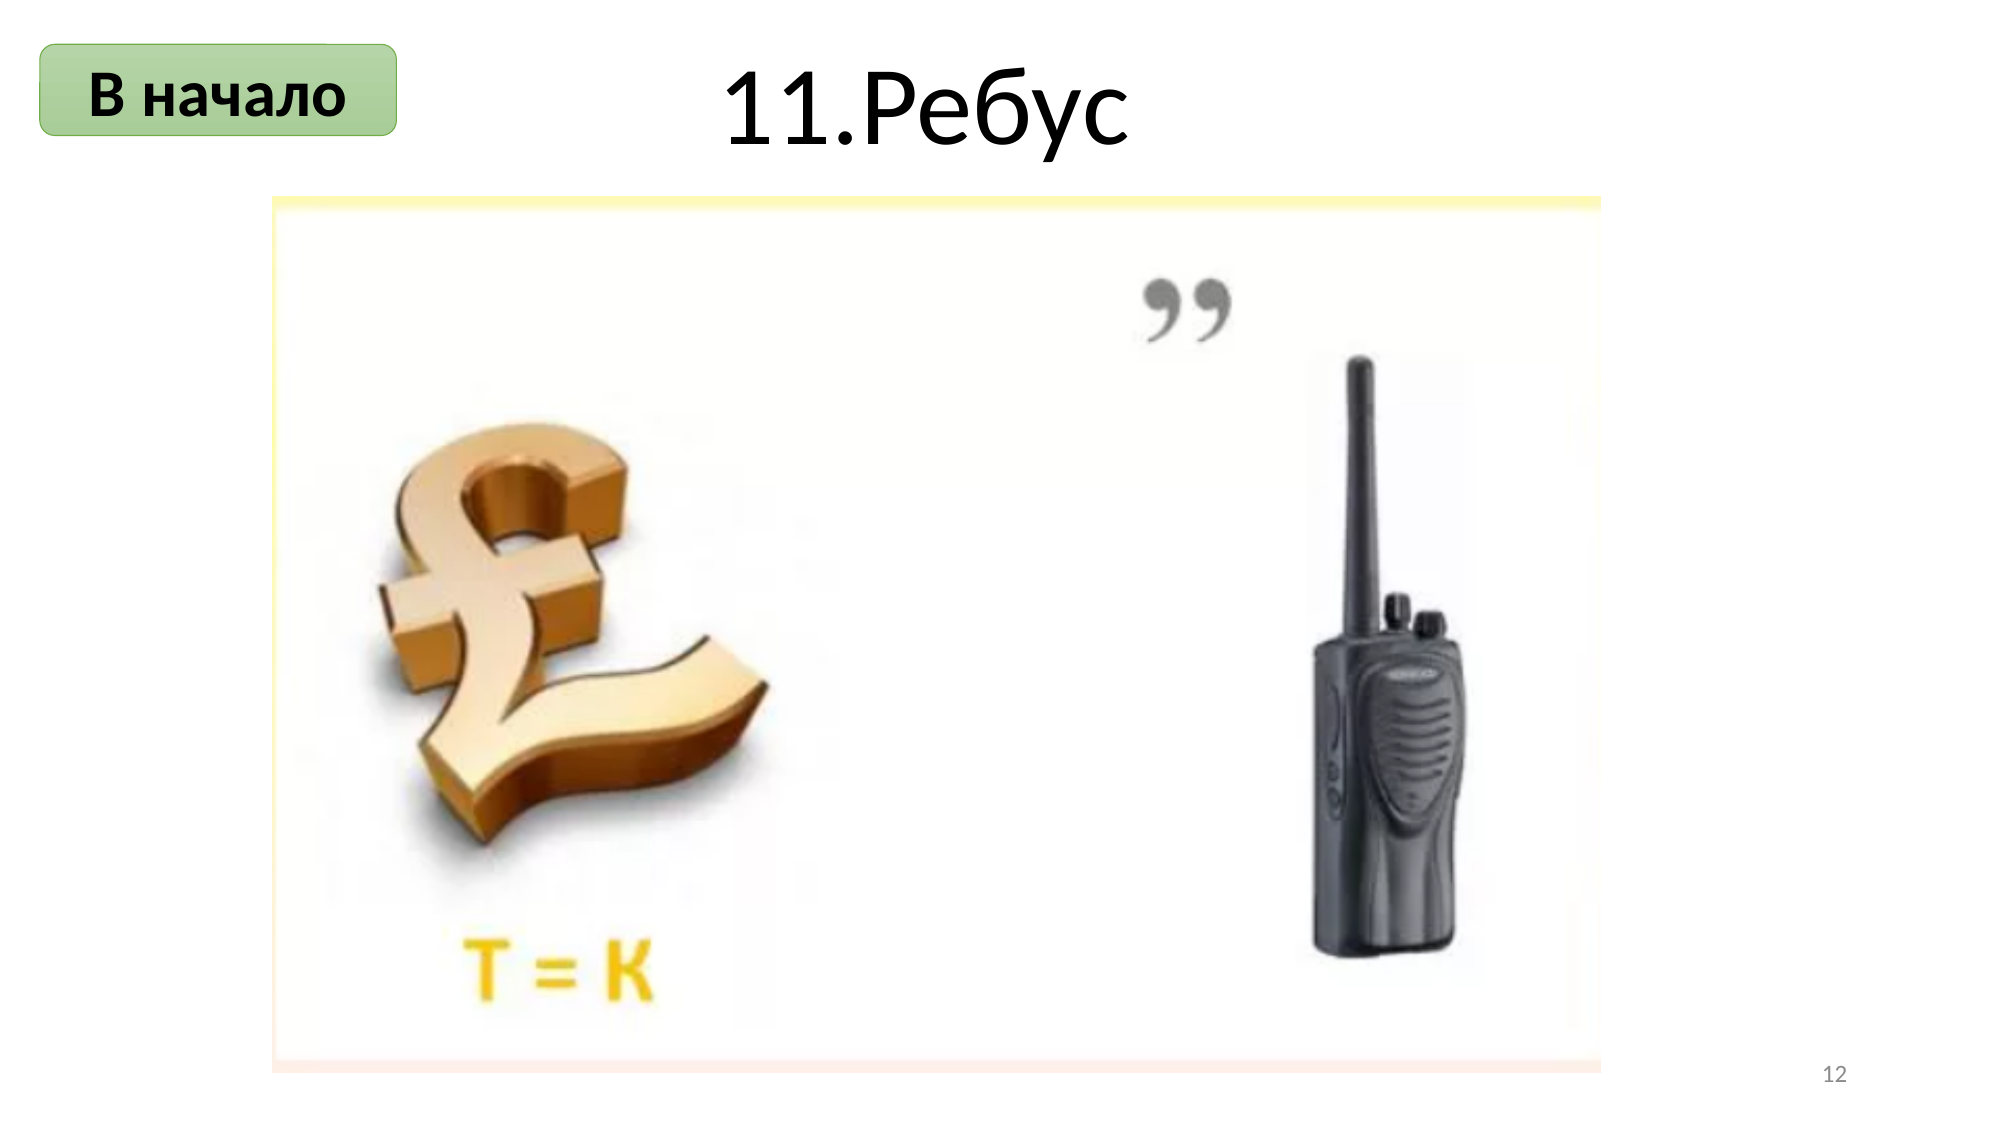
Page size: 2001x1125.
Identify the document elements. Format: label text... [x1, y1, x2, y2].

text_box 11.Ребус [702, 25, 1171, 175]
slide_number 12 [1412, 1042, 1863, 1103]
text_box В начало [39, 43, 397, 137]
picture [272, 196, 1601, 1073]
